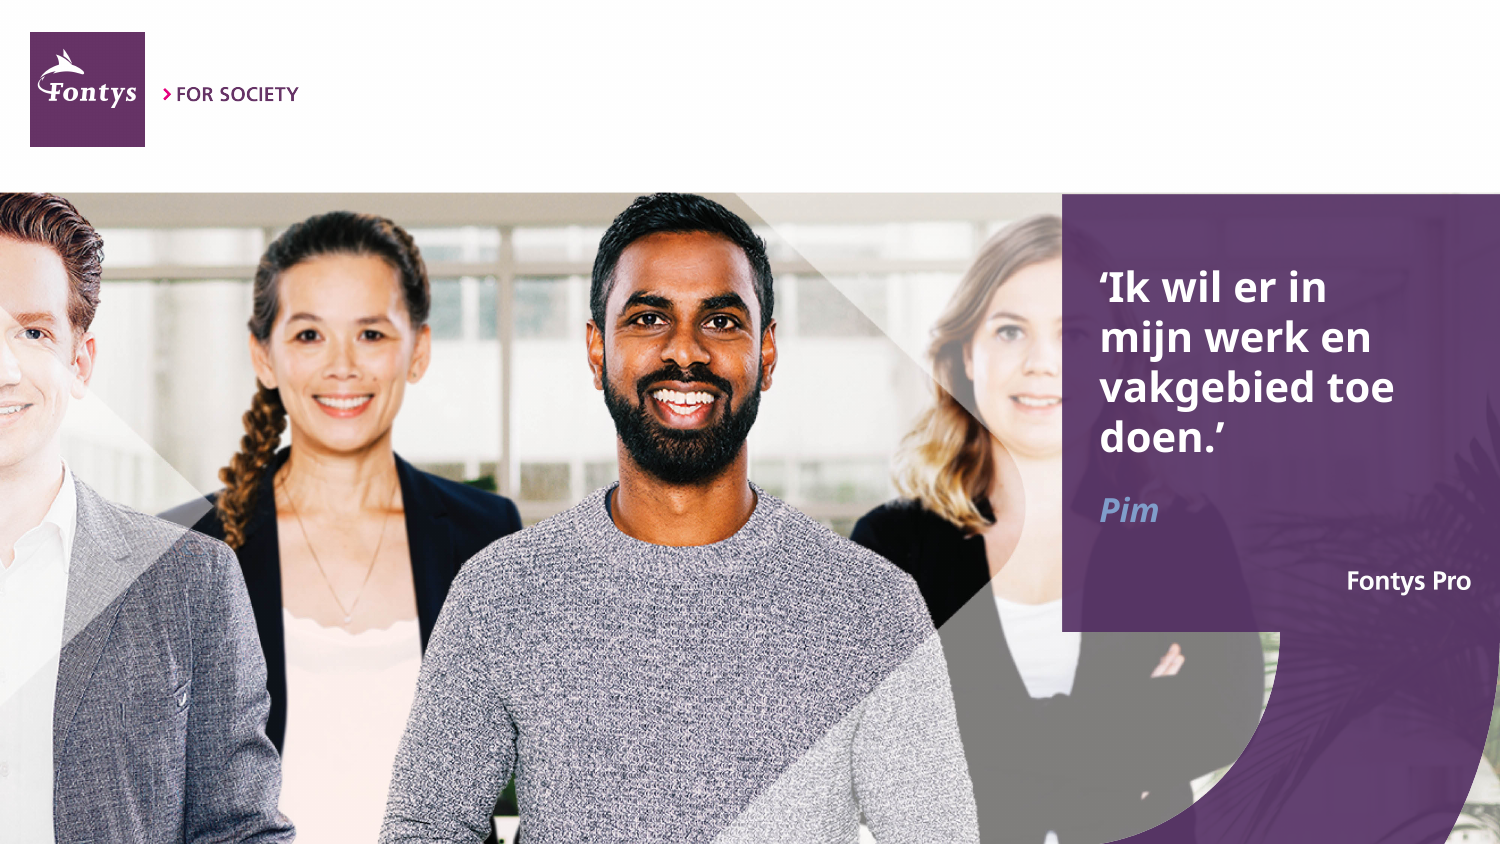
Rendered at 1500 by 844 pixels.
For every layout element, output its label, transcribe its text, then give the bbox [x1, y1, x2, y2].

text_box ‘Ik wil er in mijn werk en vakgebied toe doen.’ [1084, 253, 1478, 504]
text_box Pim [1084, 504, 1282, 537]
picture [0, 0, 1500, 844]
